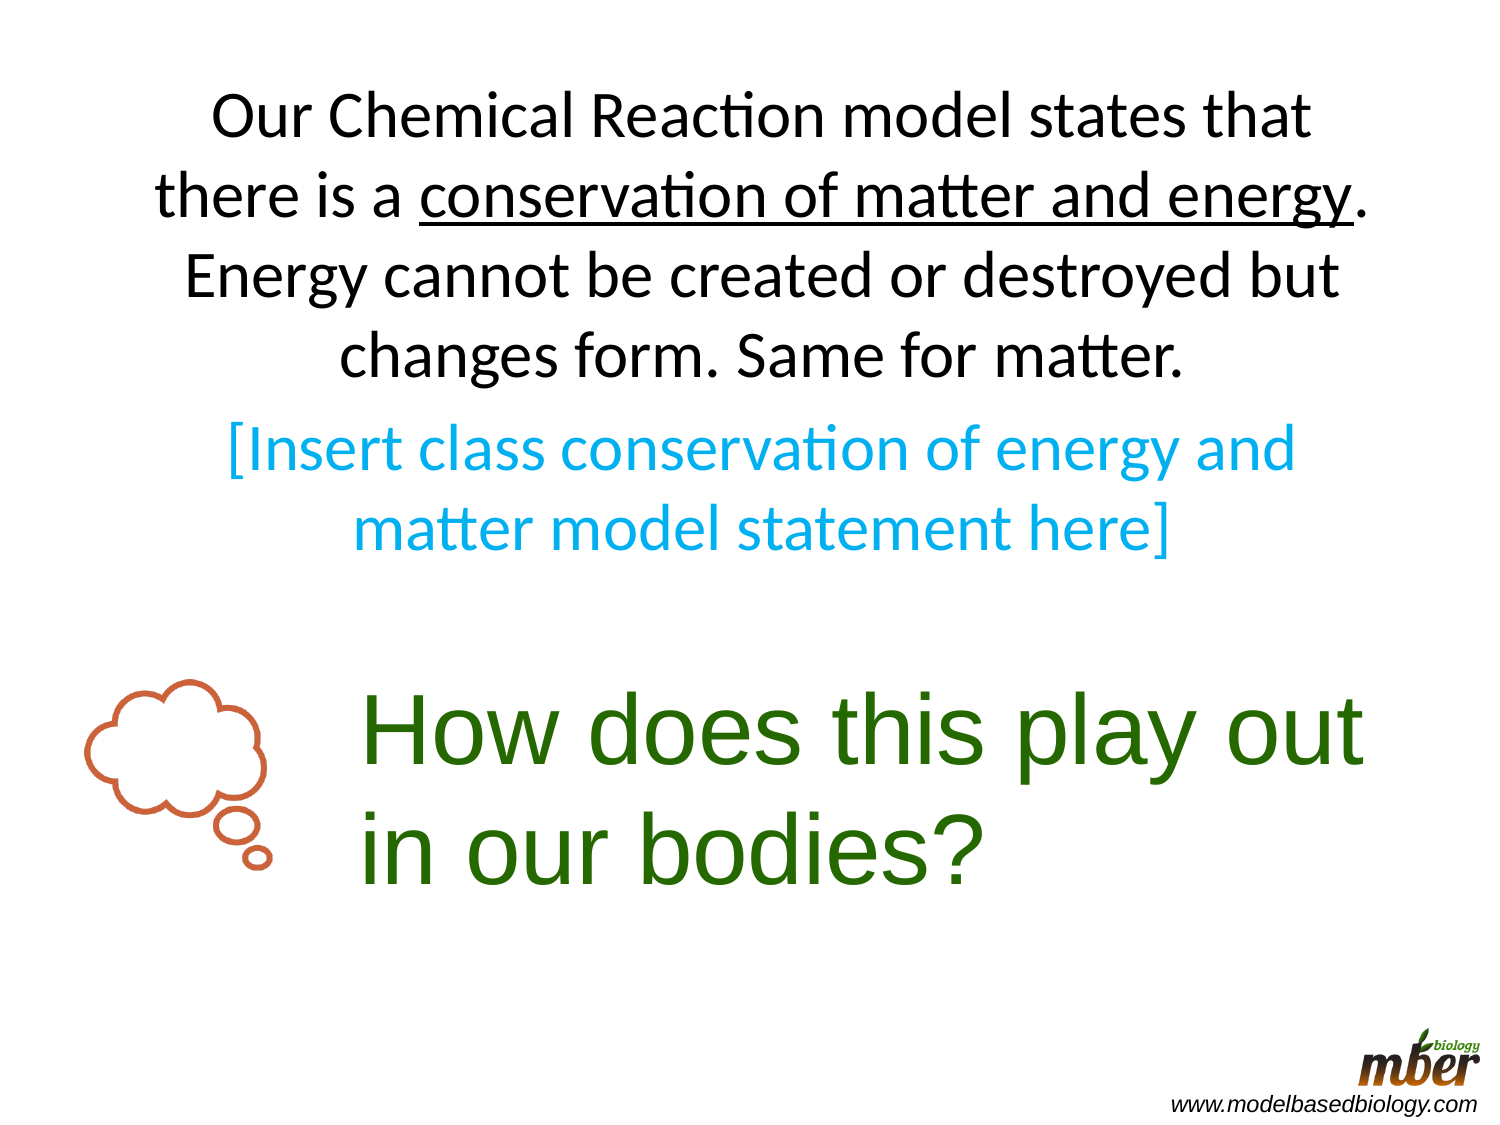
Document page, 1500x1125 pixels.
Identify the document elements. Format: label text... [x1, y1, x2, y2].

picture [84, 679, 273, 871]
picture [1358, 1028, 1480, 1086]
list Our Chemical Reaction model states that there is a conservation of matter and energy. Energy cannot be created or destroyed but changes form. Same for matter. [Insert class conservation of energy and matter model statement here] [132, 63, 1393, 576]
text_box How does this play out in our bodies? [345, 657, 1393, 913]
